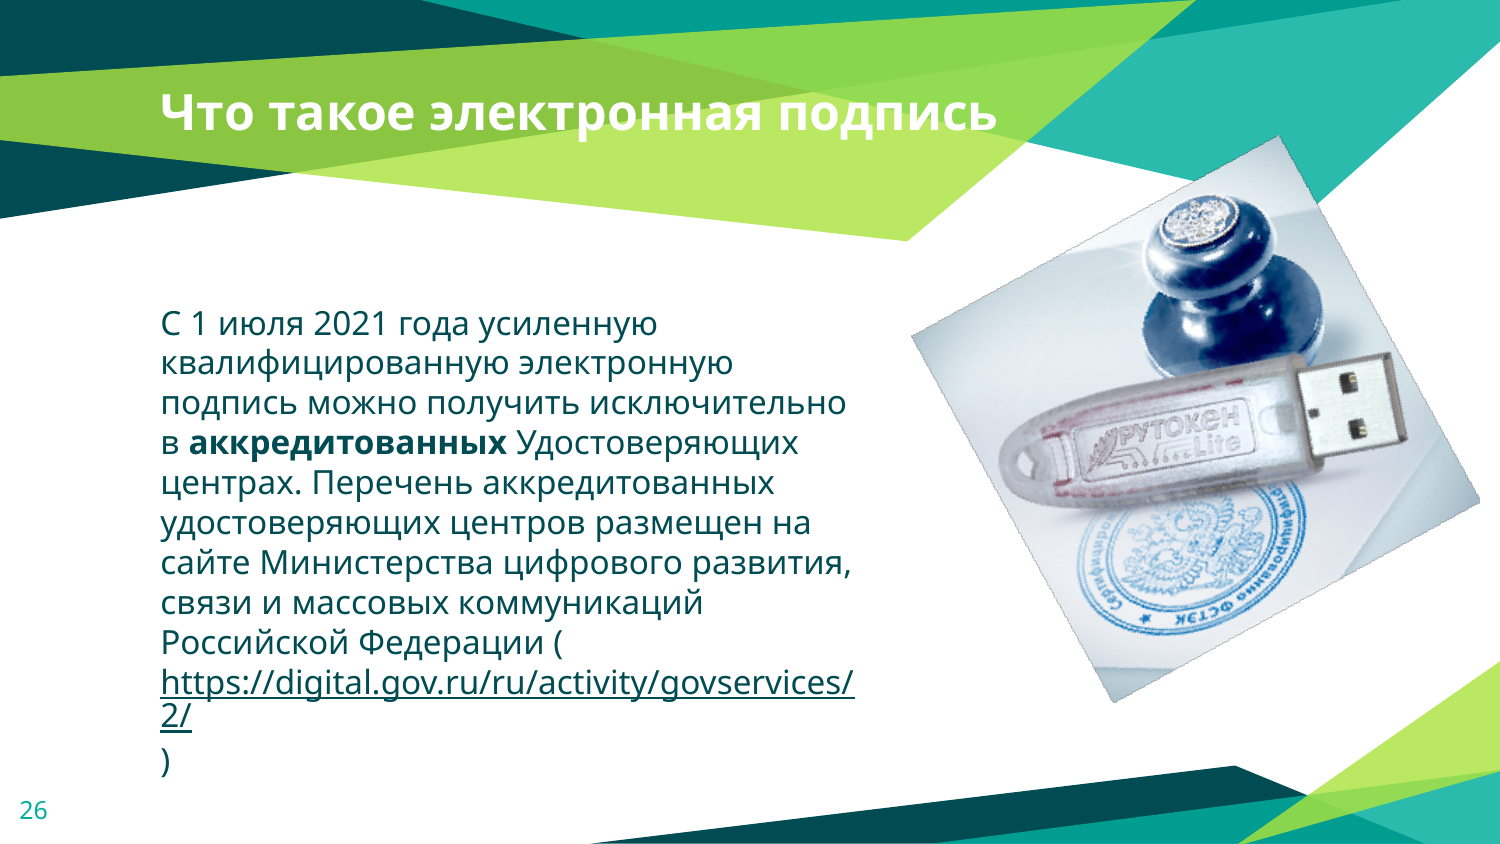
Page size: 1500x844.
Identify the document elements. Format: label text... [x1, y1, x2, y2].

picture [911, 135, 1480, 703]
slide_number 26 [4, 779, 95, 844]
title Что такое электронная подпись [145, 65, 1355, 206]
list С 1 июля 2021 года усиленную квалифицированную электронную подпись можно получить исключительно в аккредитованных Удостоверяющих центрах. Перечень аккредитованных удостоверяющих центров размещен на сайте Министерства цифрового развития, связи и массовых коммуникаций Российской Федерации (https://digital.gov.ru/ru/activity/govservices/2/) [145, 286, 874, 740]
